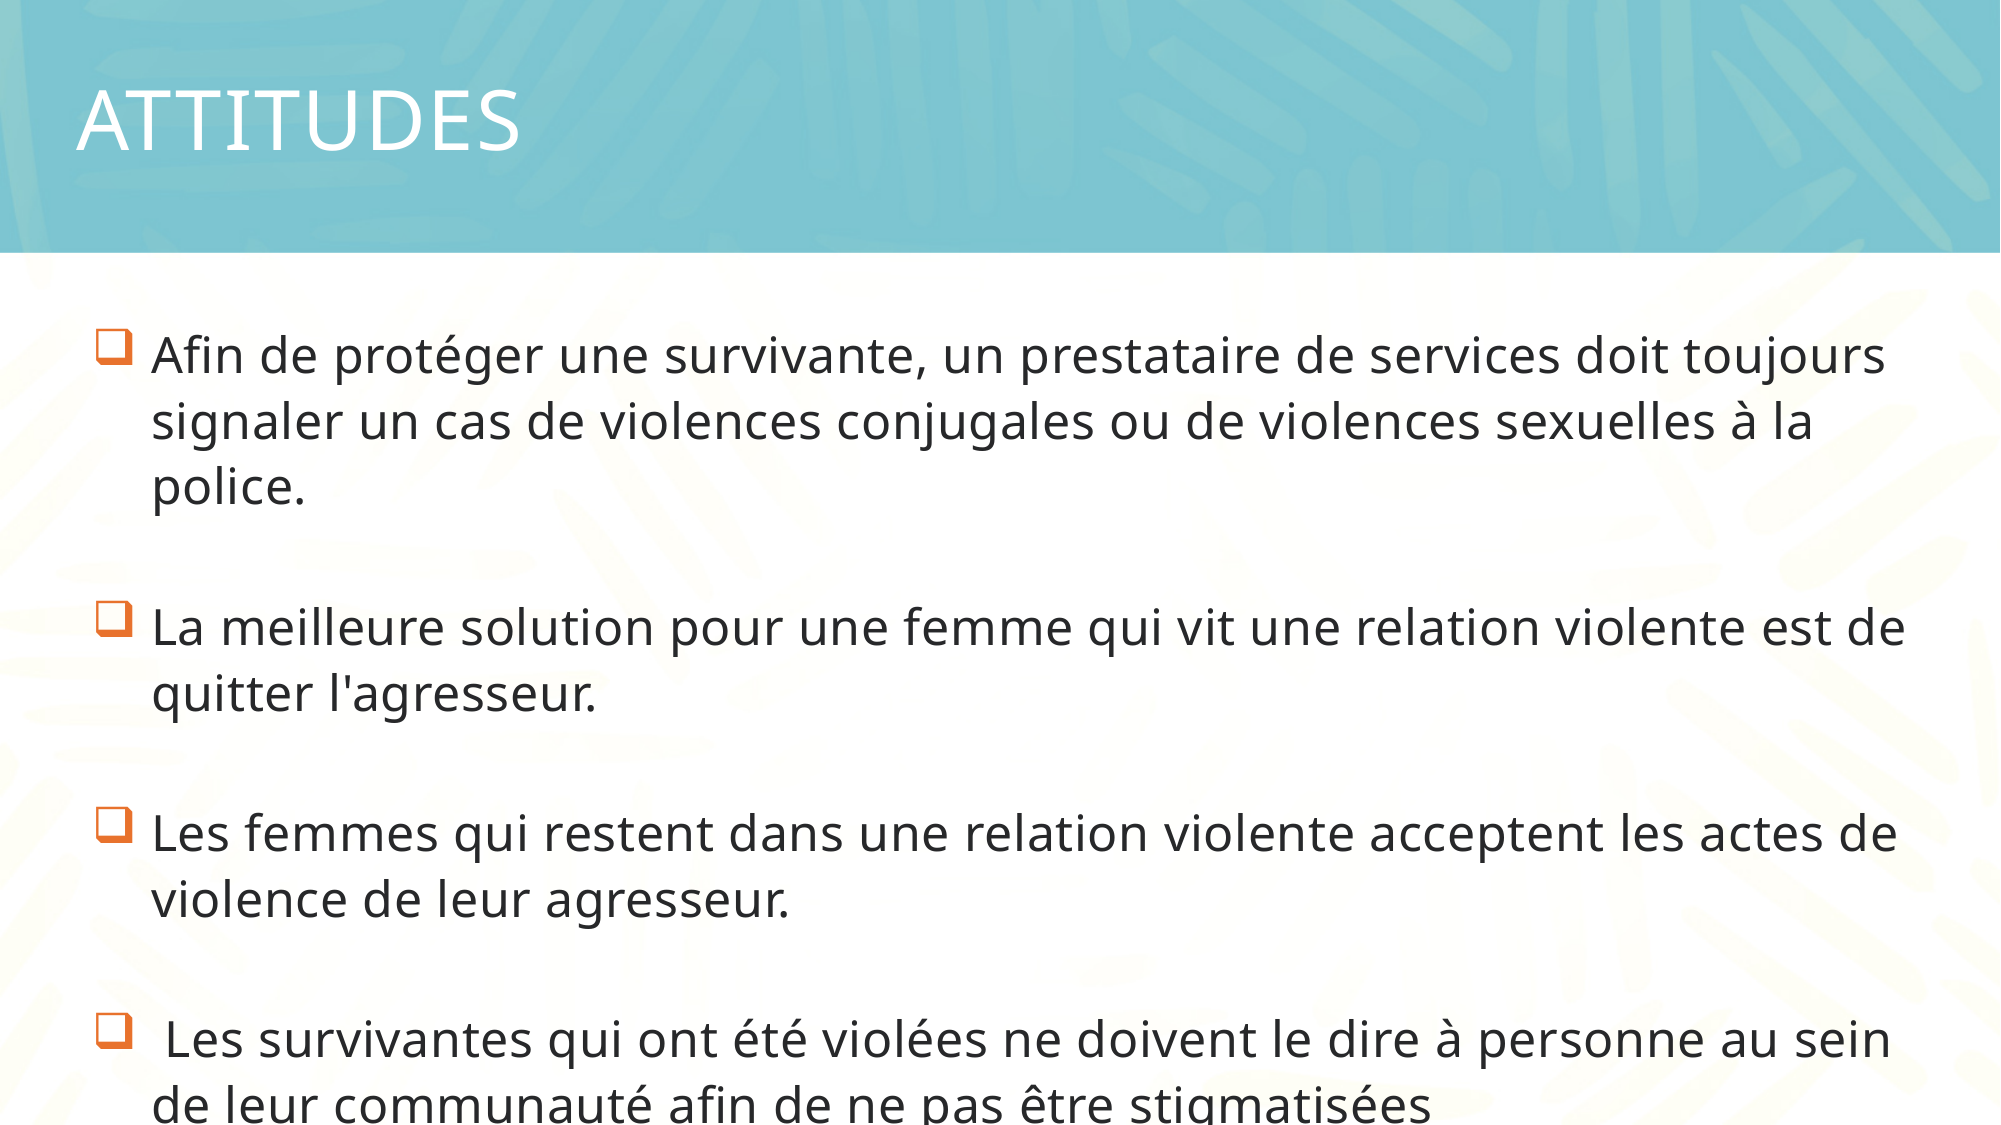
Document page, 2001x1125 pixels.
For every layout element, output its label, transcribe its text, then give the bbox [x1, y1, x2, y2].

picture [0, 0, 2000, 1125]
title Attitudes [61, 33, 1938, 220]
list Afin de protéger une survivante, un prestataire de services doit toujours signaler un cas de violences conjugales ou de violences sexuelles à la police. La meilleure solution pour une femme qui vit une relation violente est de quitter l'agresseur. Les femmes qui restent dans une relation violente acceptent les actes de violence de leur agresseur. Les survivantes qui ont été violées ne doivent le dire à personne au sein de leur communauté afin de ne pas être stigmatisées [84, 309, 1935, 970]
